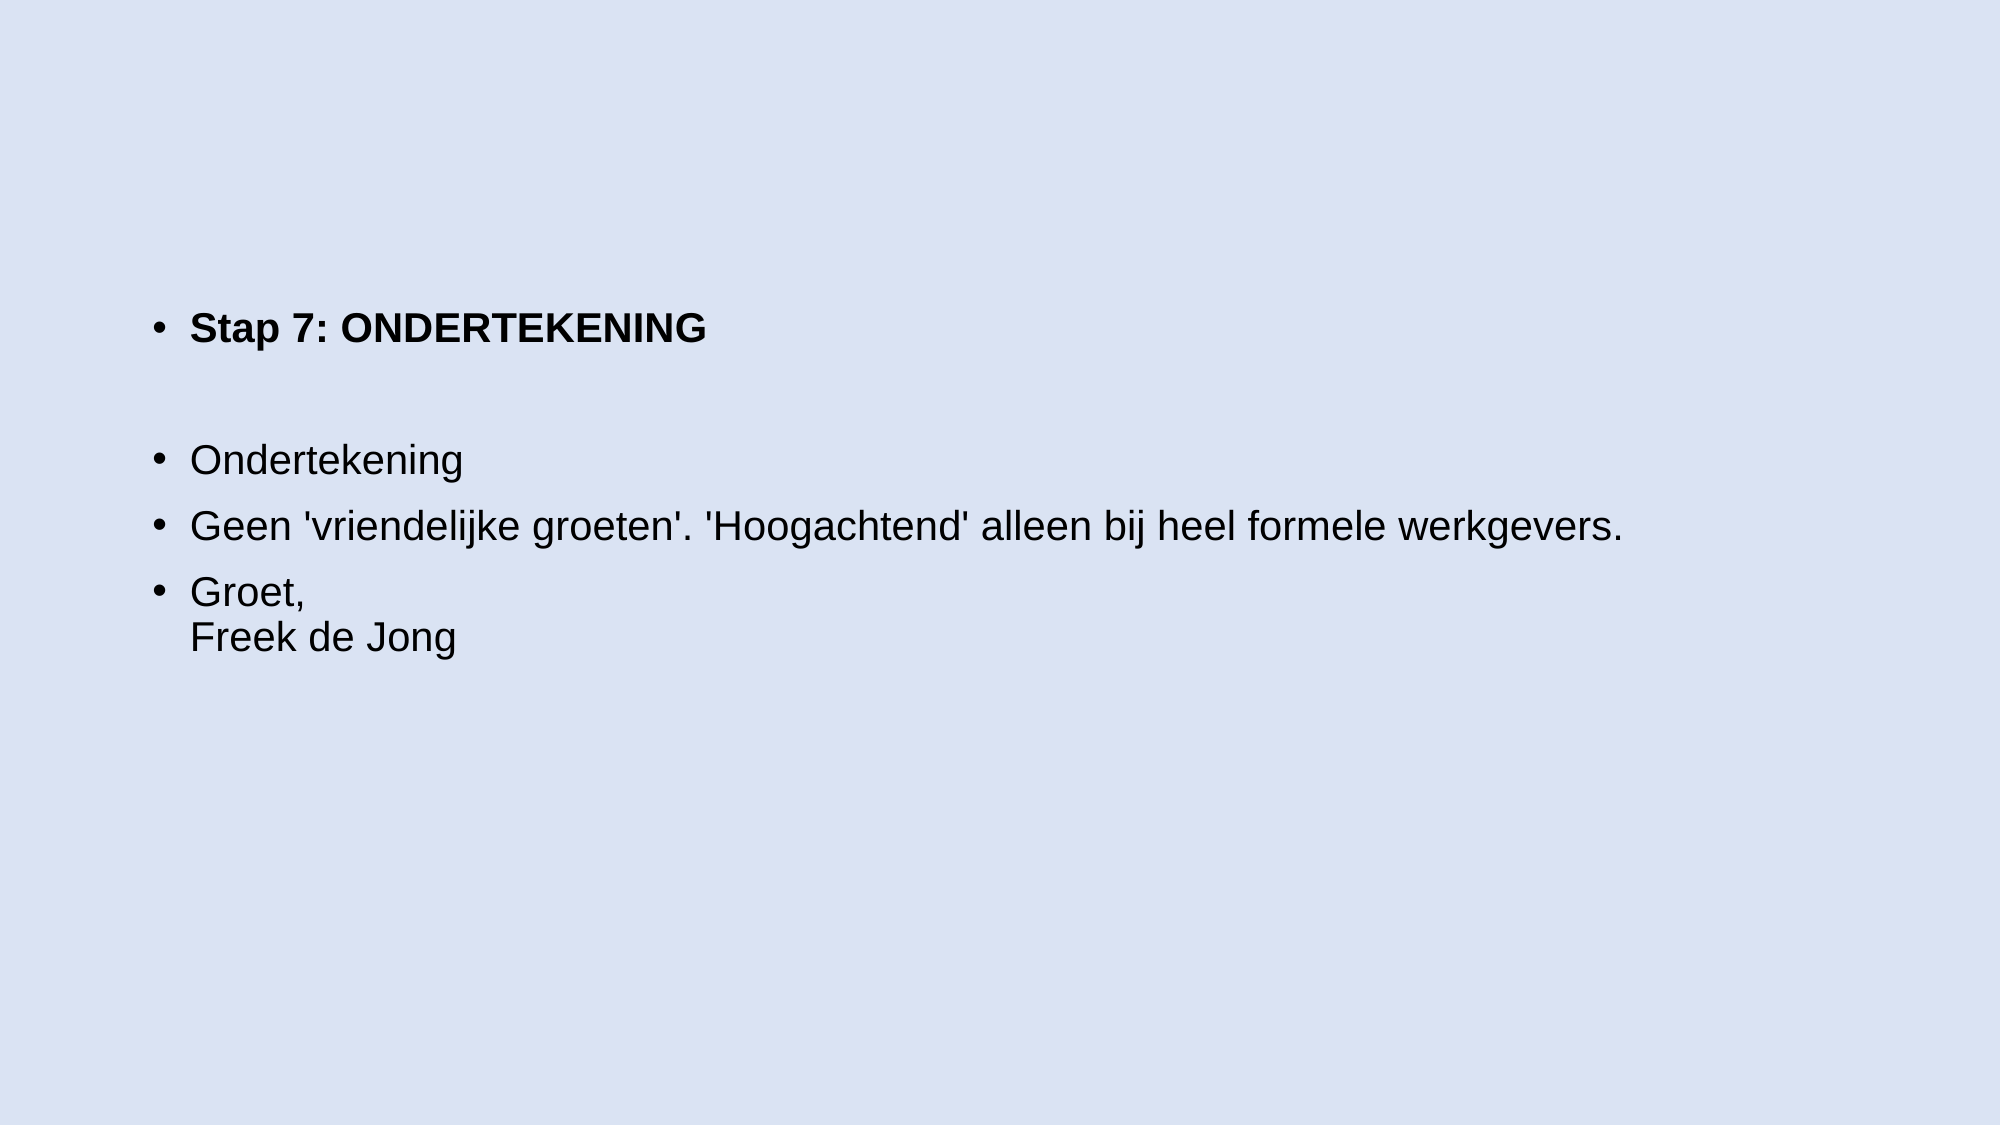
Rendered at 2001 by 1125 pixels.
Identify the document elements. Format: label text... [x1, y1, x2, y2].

list Stap 7: ONDERTEKENING Ondertekening Geen 'vriendelijke groeten'. 'Hoogachtend' alleen bij heel formele werkgevers. Groet, Freek de Jong [137, 299, 1863, 1014]
